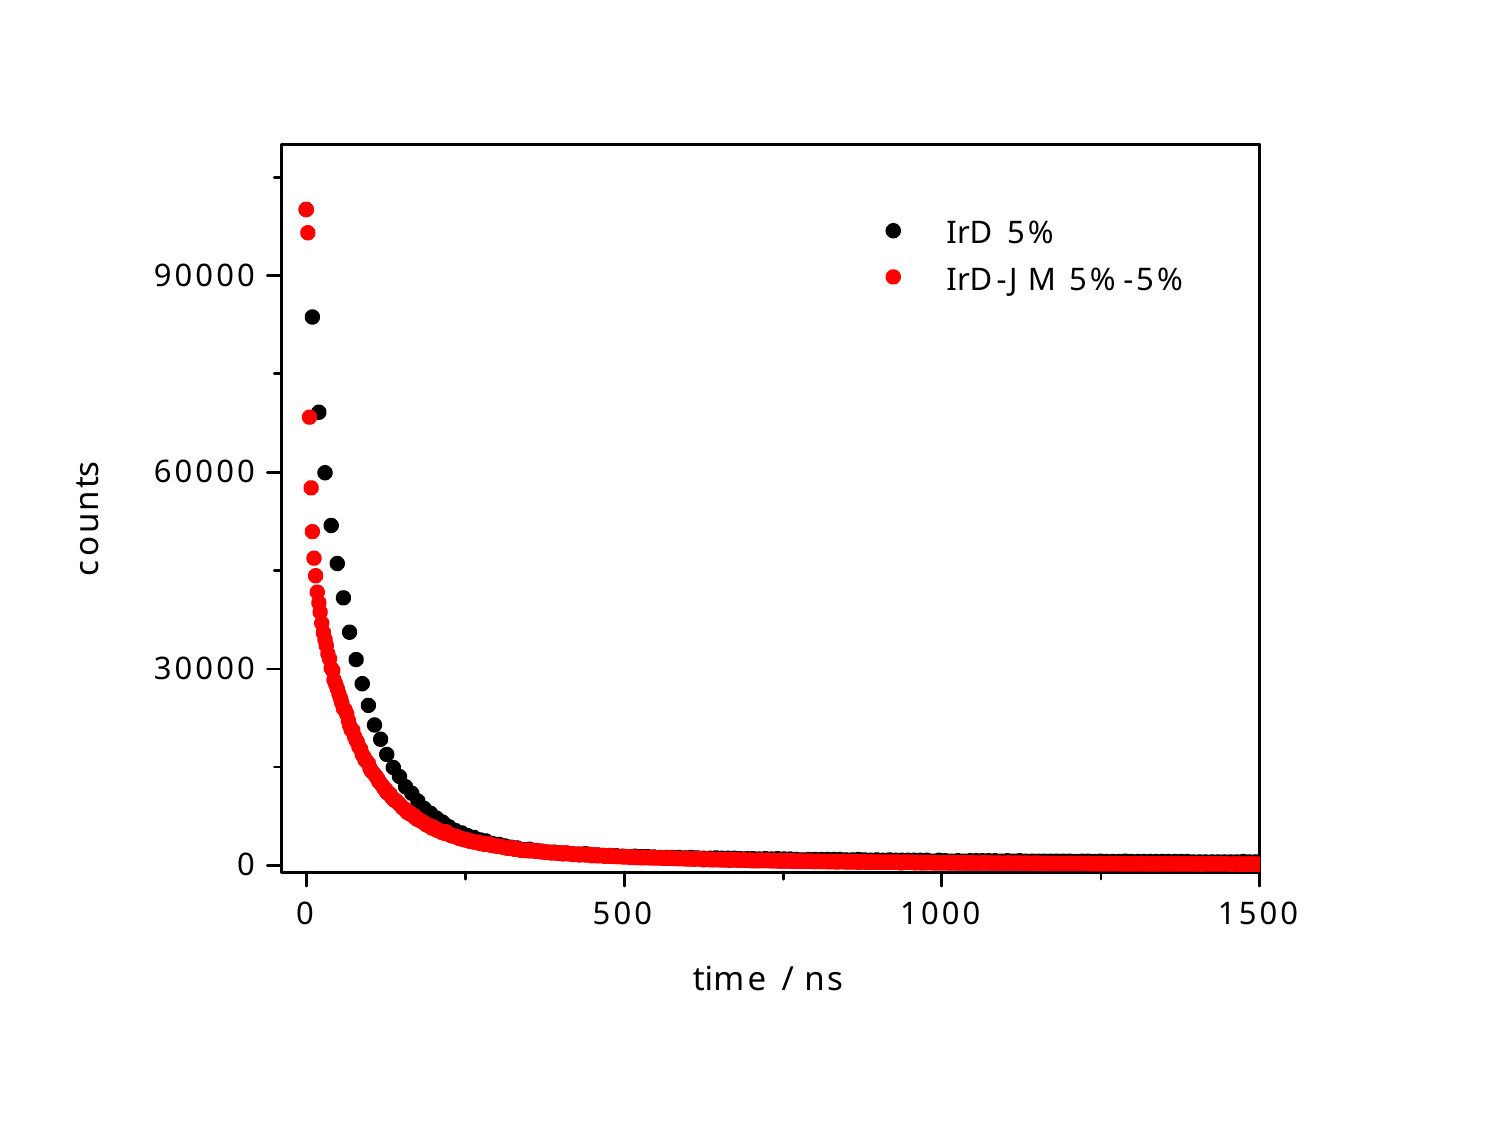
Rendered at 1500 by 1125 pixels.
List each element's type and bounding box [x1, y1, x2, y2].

text_box [24, 26, 1459, 1041]
